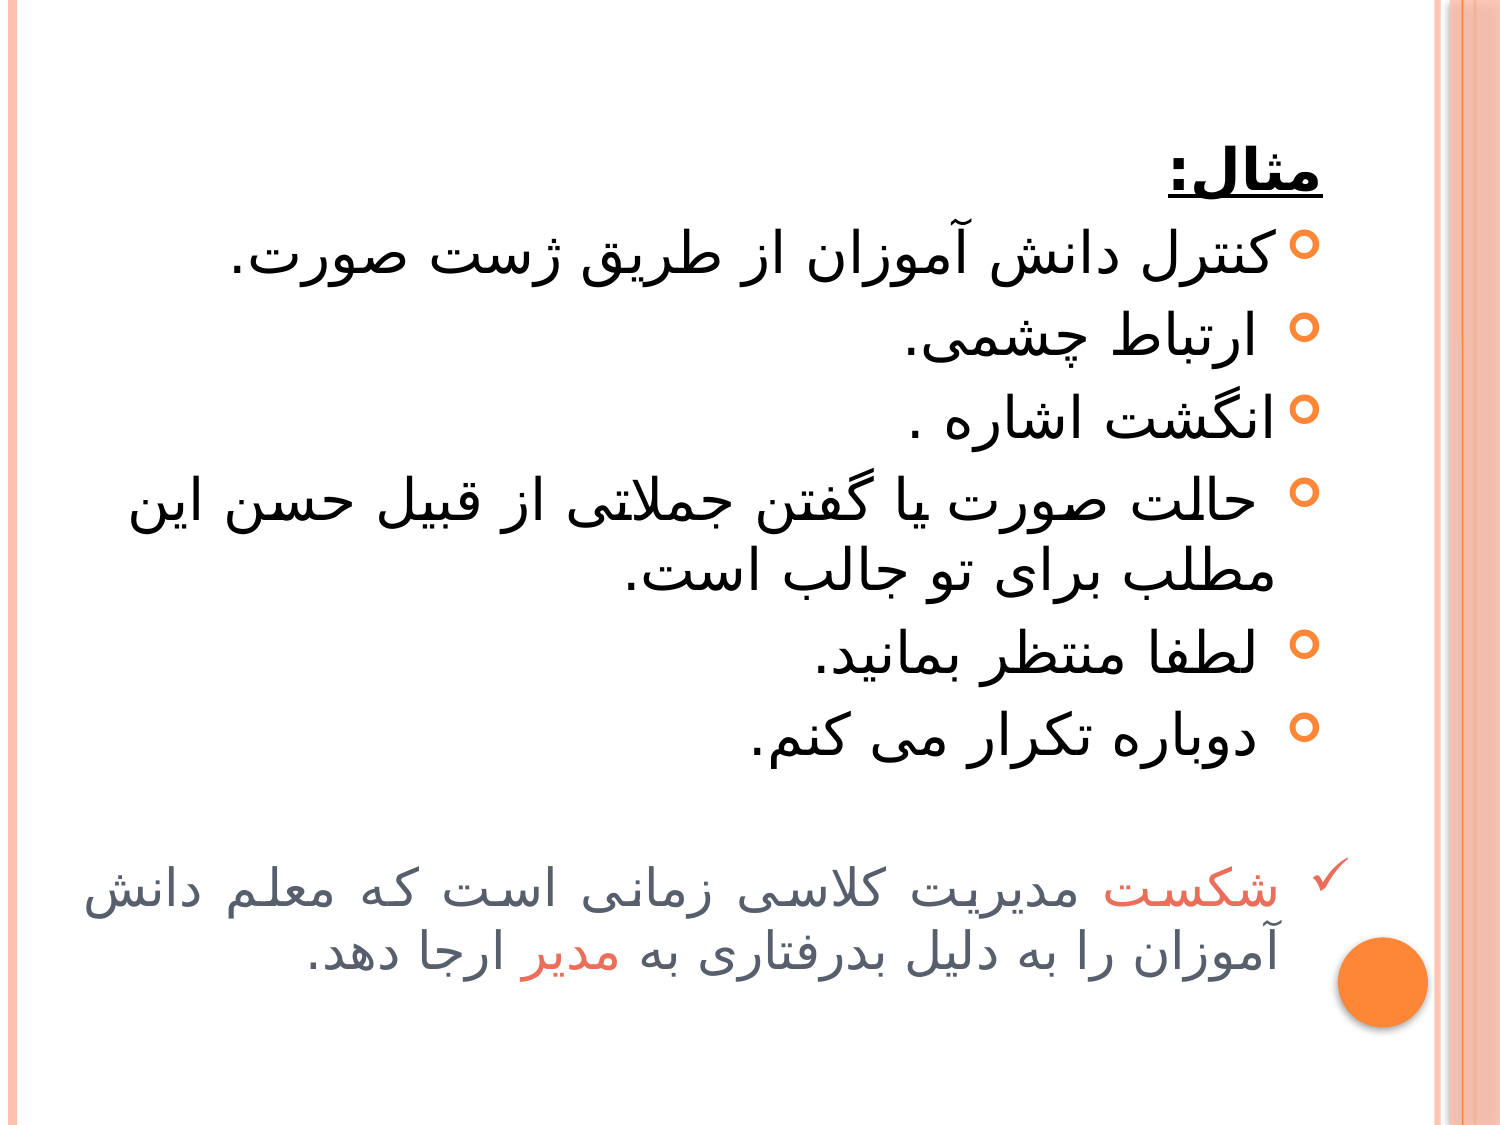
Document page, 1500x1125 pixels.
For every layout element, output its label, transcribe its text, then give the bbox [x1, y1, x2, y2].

title شکست مدیریت کلاسی زمانی است که معلم دانش آموزان را به دلیل بدرفتاری به مدیر ارجا دهد. [62, 800, 1363, 988]
list مثال: کنترل دانش آموزان از طریق ژست صورت. ارتباط چشمی. انگشت اشاره . حالت صورت یا گفتن جملاتی از قبیل حسن این مطلب برای تو جالب است. لطفا منتظر بمانید. دوباره تکرار می کنم. [112, 125, 1338, 650]
